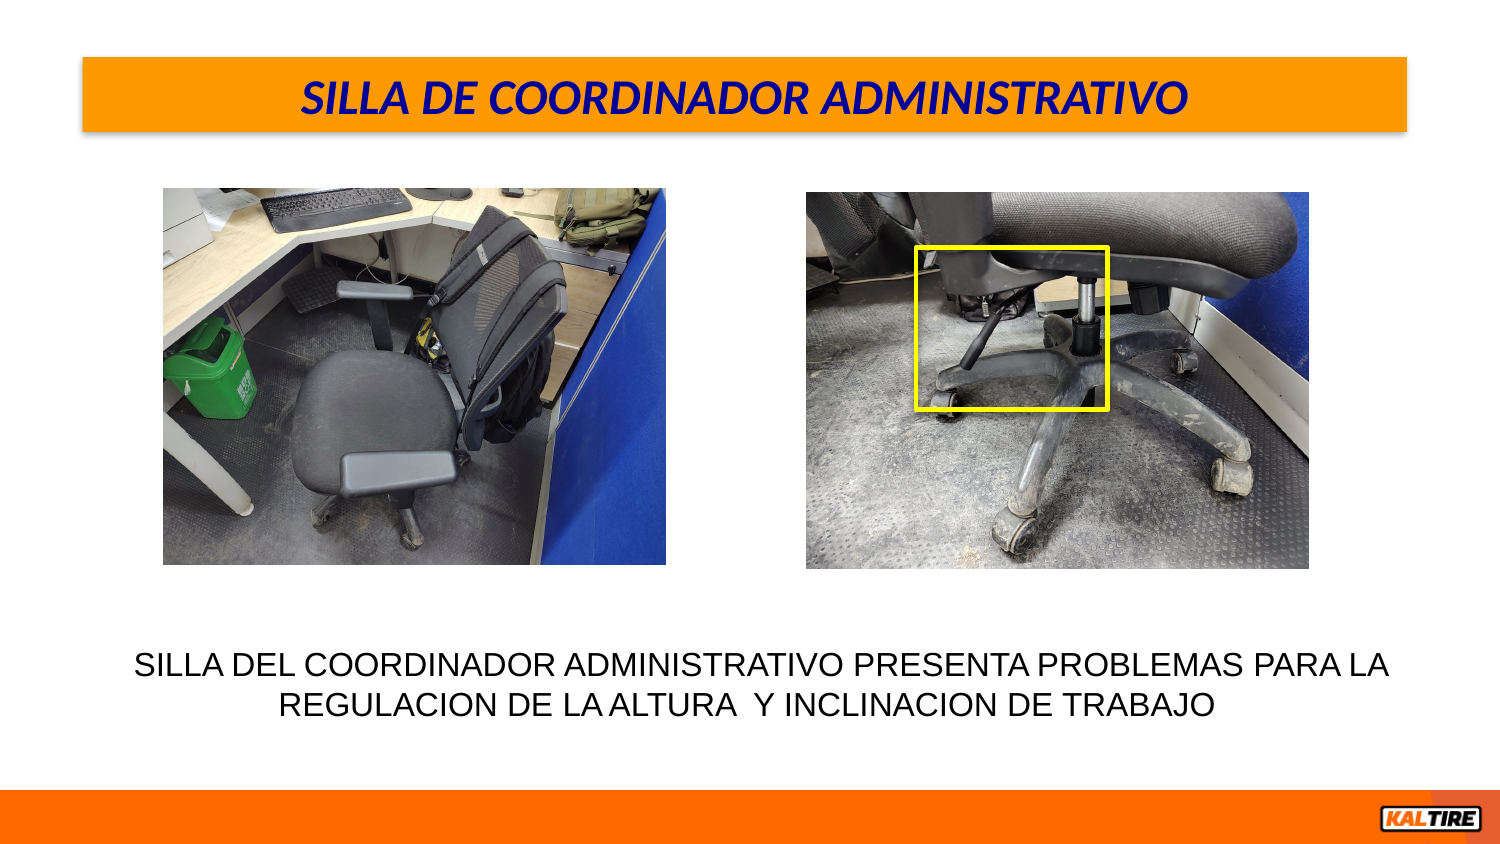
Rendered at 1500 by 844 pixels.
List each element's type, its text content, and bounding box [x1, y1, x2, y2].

text_box SILLA DEL COORDINADOR ADMINISTRATIVO PRESENTA PROBLEMAS PARA LA REGULACION DE LA ALTURA Y INCLINACION DE TRABAJO [82, 636, 1440, 731]
picture [806, 191, 1310, 569]
picture [163, 188, 666, 566]
text_box SILLA DE COORDINADOR ADMINISTRATIVO [82, 57, 1407, 132]
picture [0, 790, 1500, 844]
